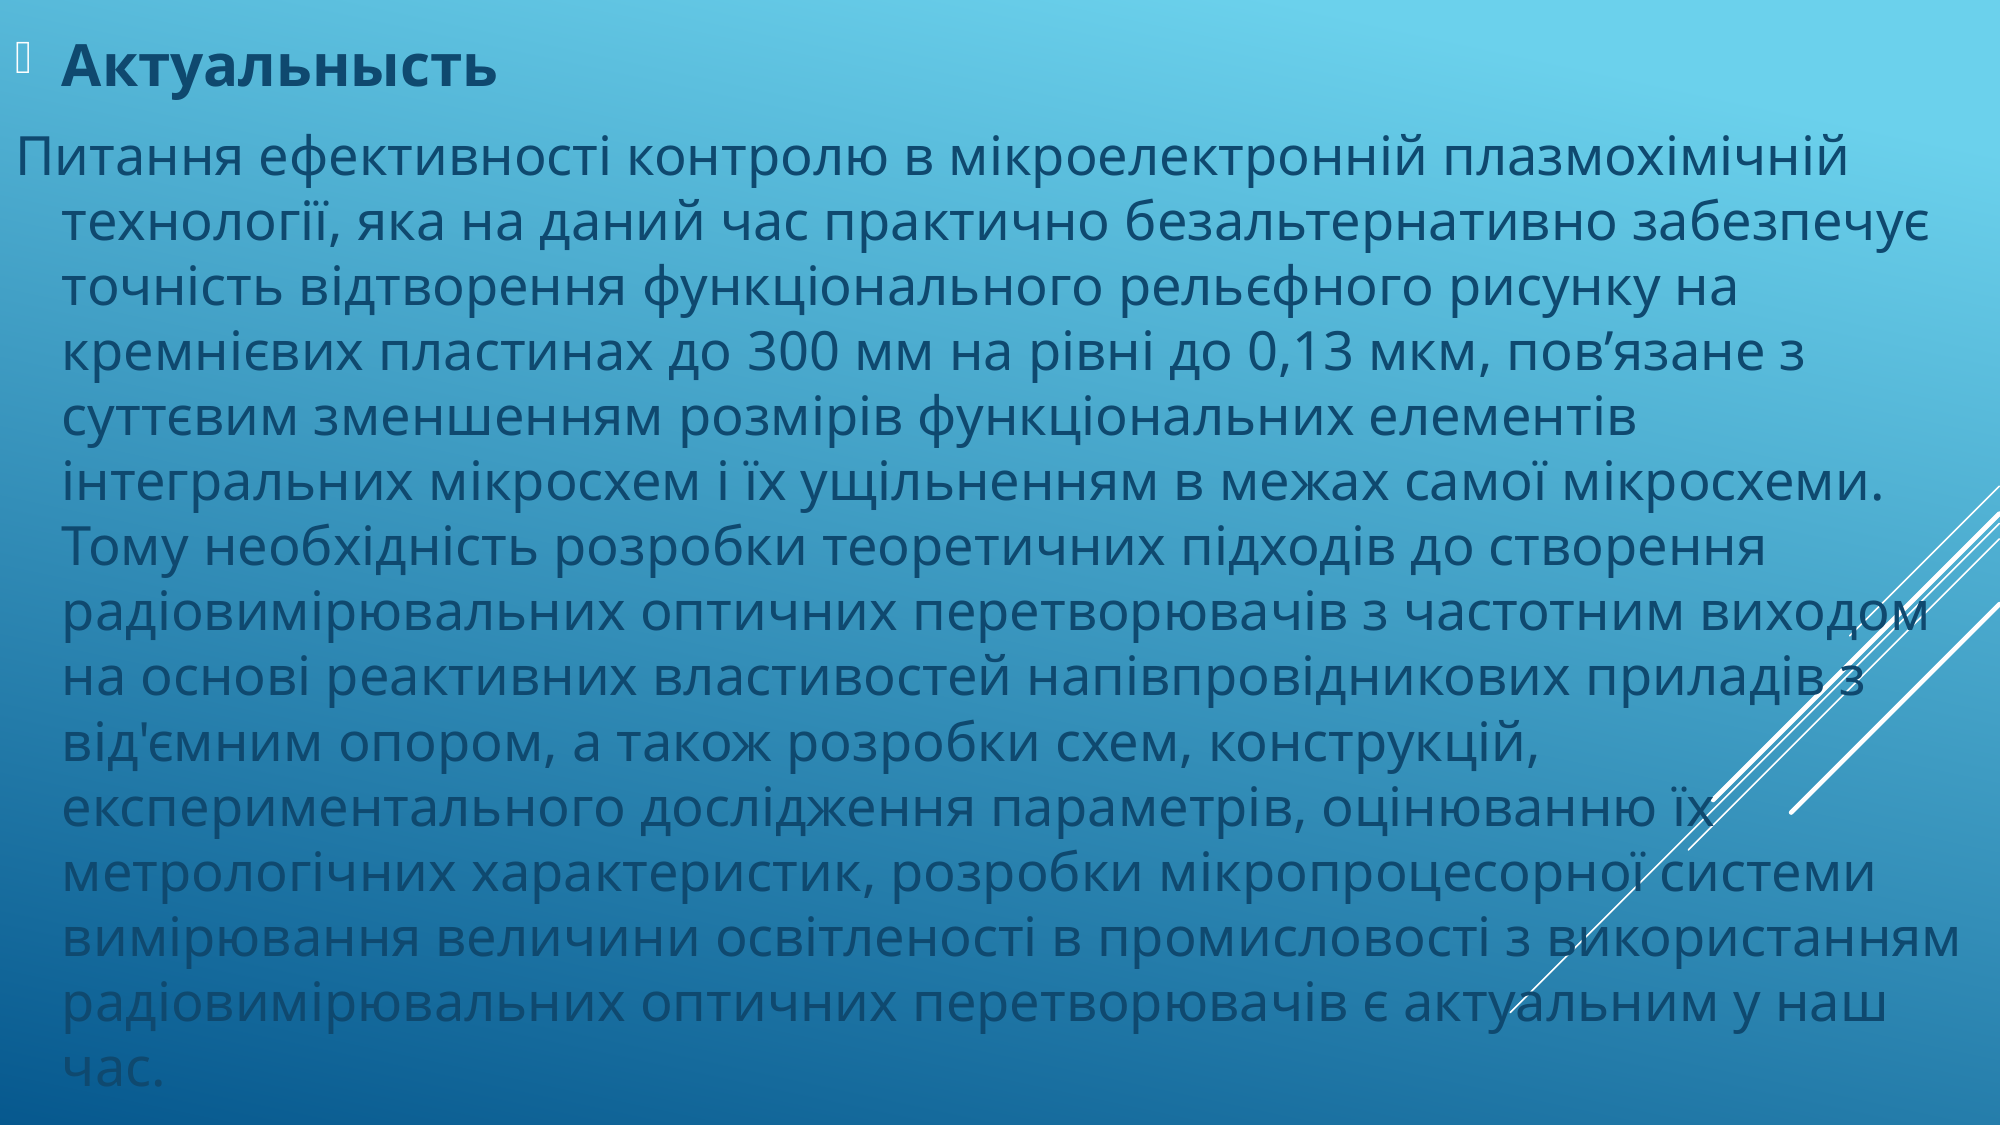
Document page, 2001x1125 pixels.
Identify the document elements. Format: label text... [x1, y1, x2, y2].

list Актуальнысть Питання ефективності контролю в мікроелектронній плазмохімічній технології, яка на даний час практично безальтернативно забезпечує точність відтворення функціонального рельєфного рисунку на кремнієвих пластинах до 300 мм на рівні до 0,13 мкм, пов’язане з суттєвим зменшенням розмірів функціональних елементів інтегральних мікросхем і їх ущільненням в межах самої мікросхеми. Тому необхідність розробки теоретичних підходів до створення радіовимірювальних оптичних перетворювачів з частотним виходом на основі реактивних властивостей напівпровідникових приладів з від'ємним опором, а також розробки схем, конструкцій, експериментального дослідження параметрів, оцінюванню їх метрологічних характеристик, розробки мікропроцесорної системи вимірювання величини освітленості в промисловості з використанням радіовимірювальних оптичних перетворювачів є актуальним у наш час. [0, 0, 2000, 1125]
